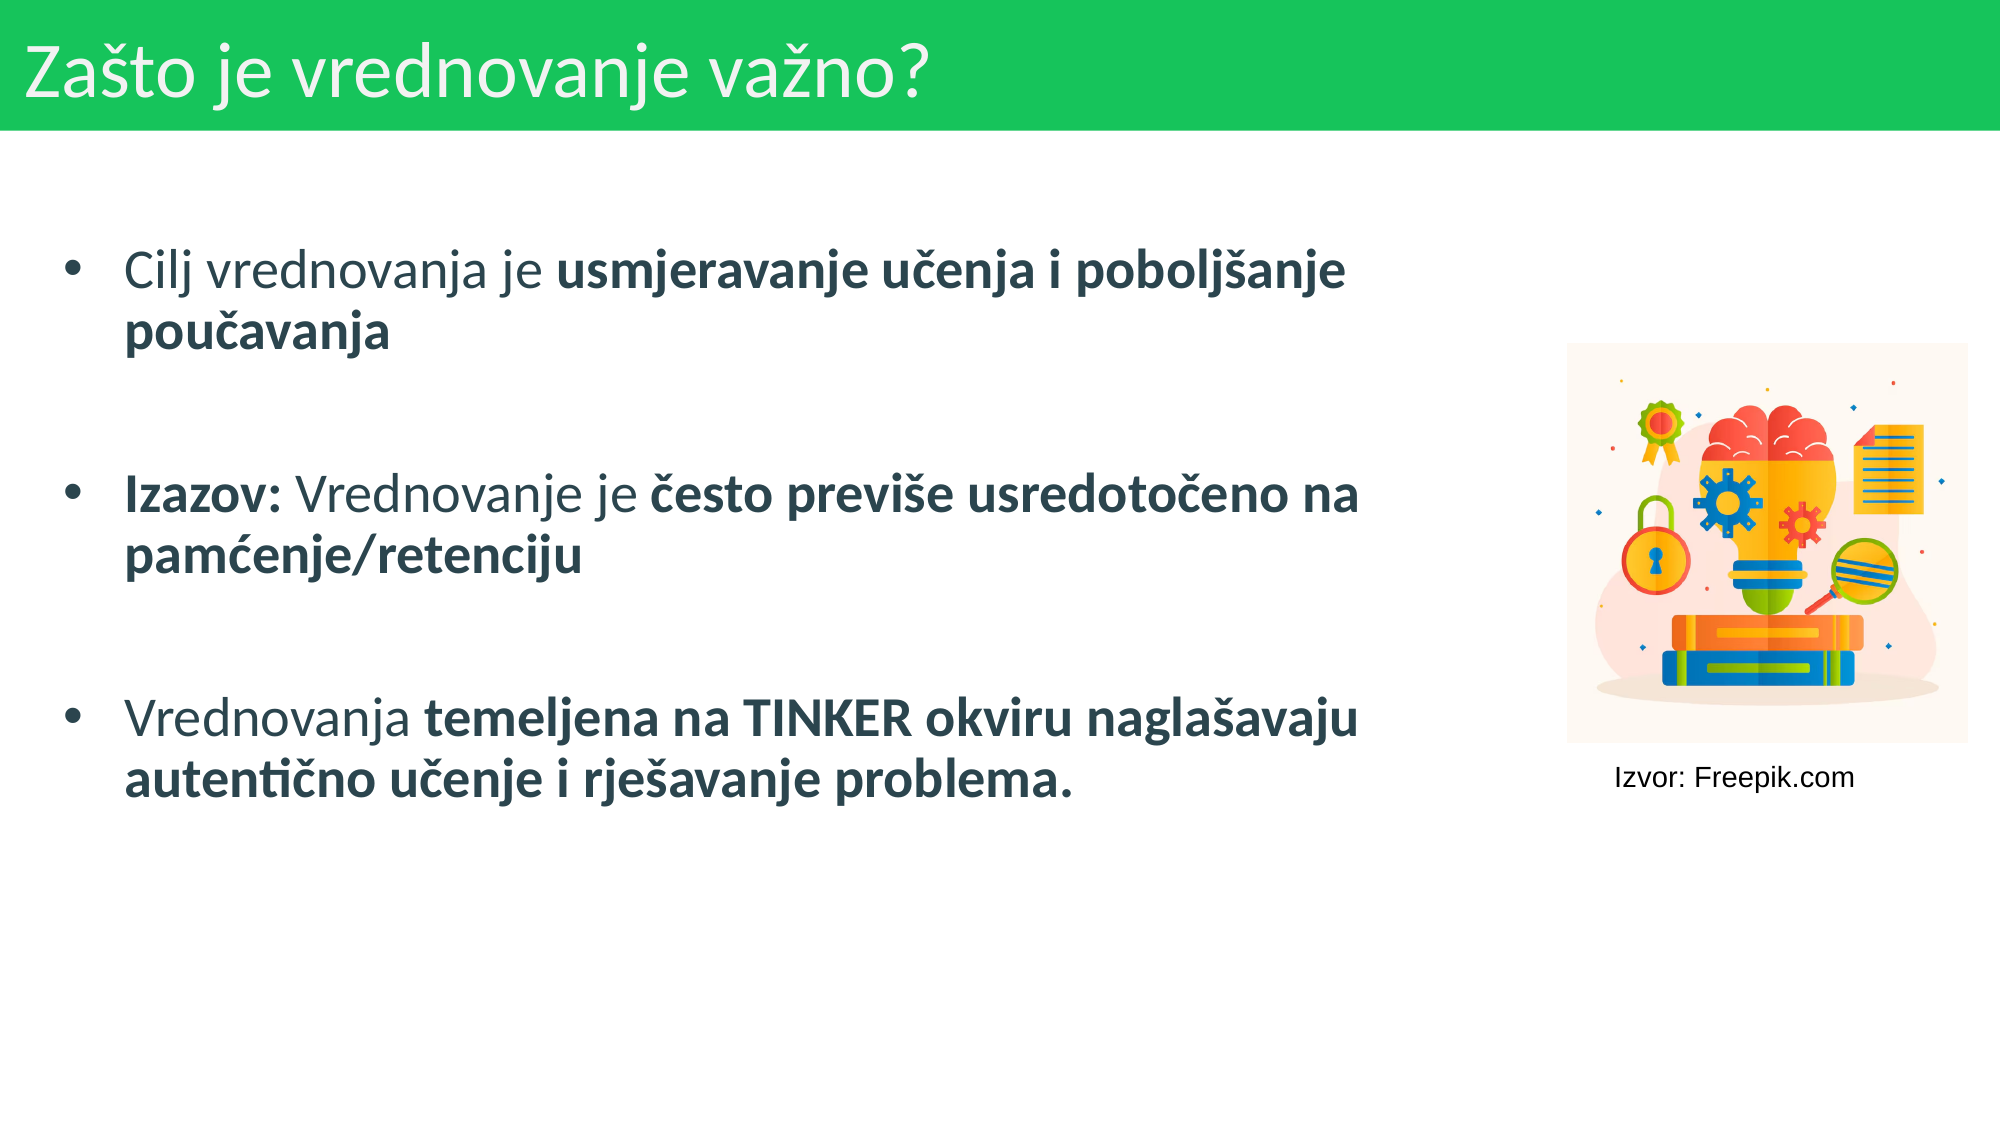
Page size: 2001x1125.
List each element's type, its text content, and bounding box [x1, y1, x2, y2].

text_box Izvor: Freepik.com [1599, 751, 1936, 808]
list Cilj vrednovanja je usmjeravanje učenja i poboljšanje poučavanja Izazov: Vrednovanje je često previše usredotočeno na pamćenje/retenciju Vrednovanja temeljena na TINKER okviru naglašavaju autentično učenje i rješavanje problema. [16, 144, 1546, 1108]
picture [1567, 342, 1968, 744]
title Zašto je vrednovanje važno? [16, 13, 1976, 131]
